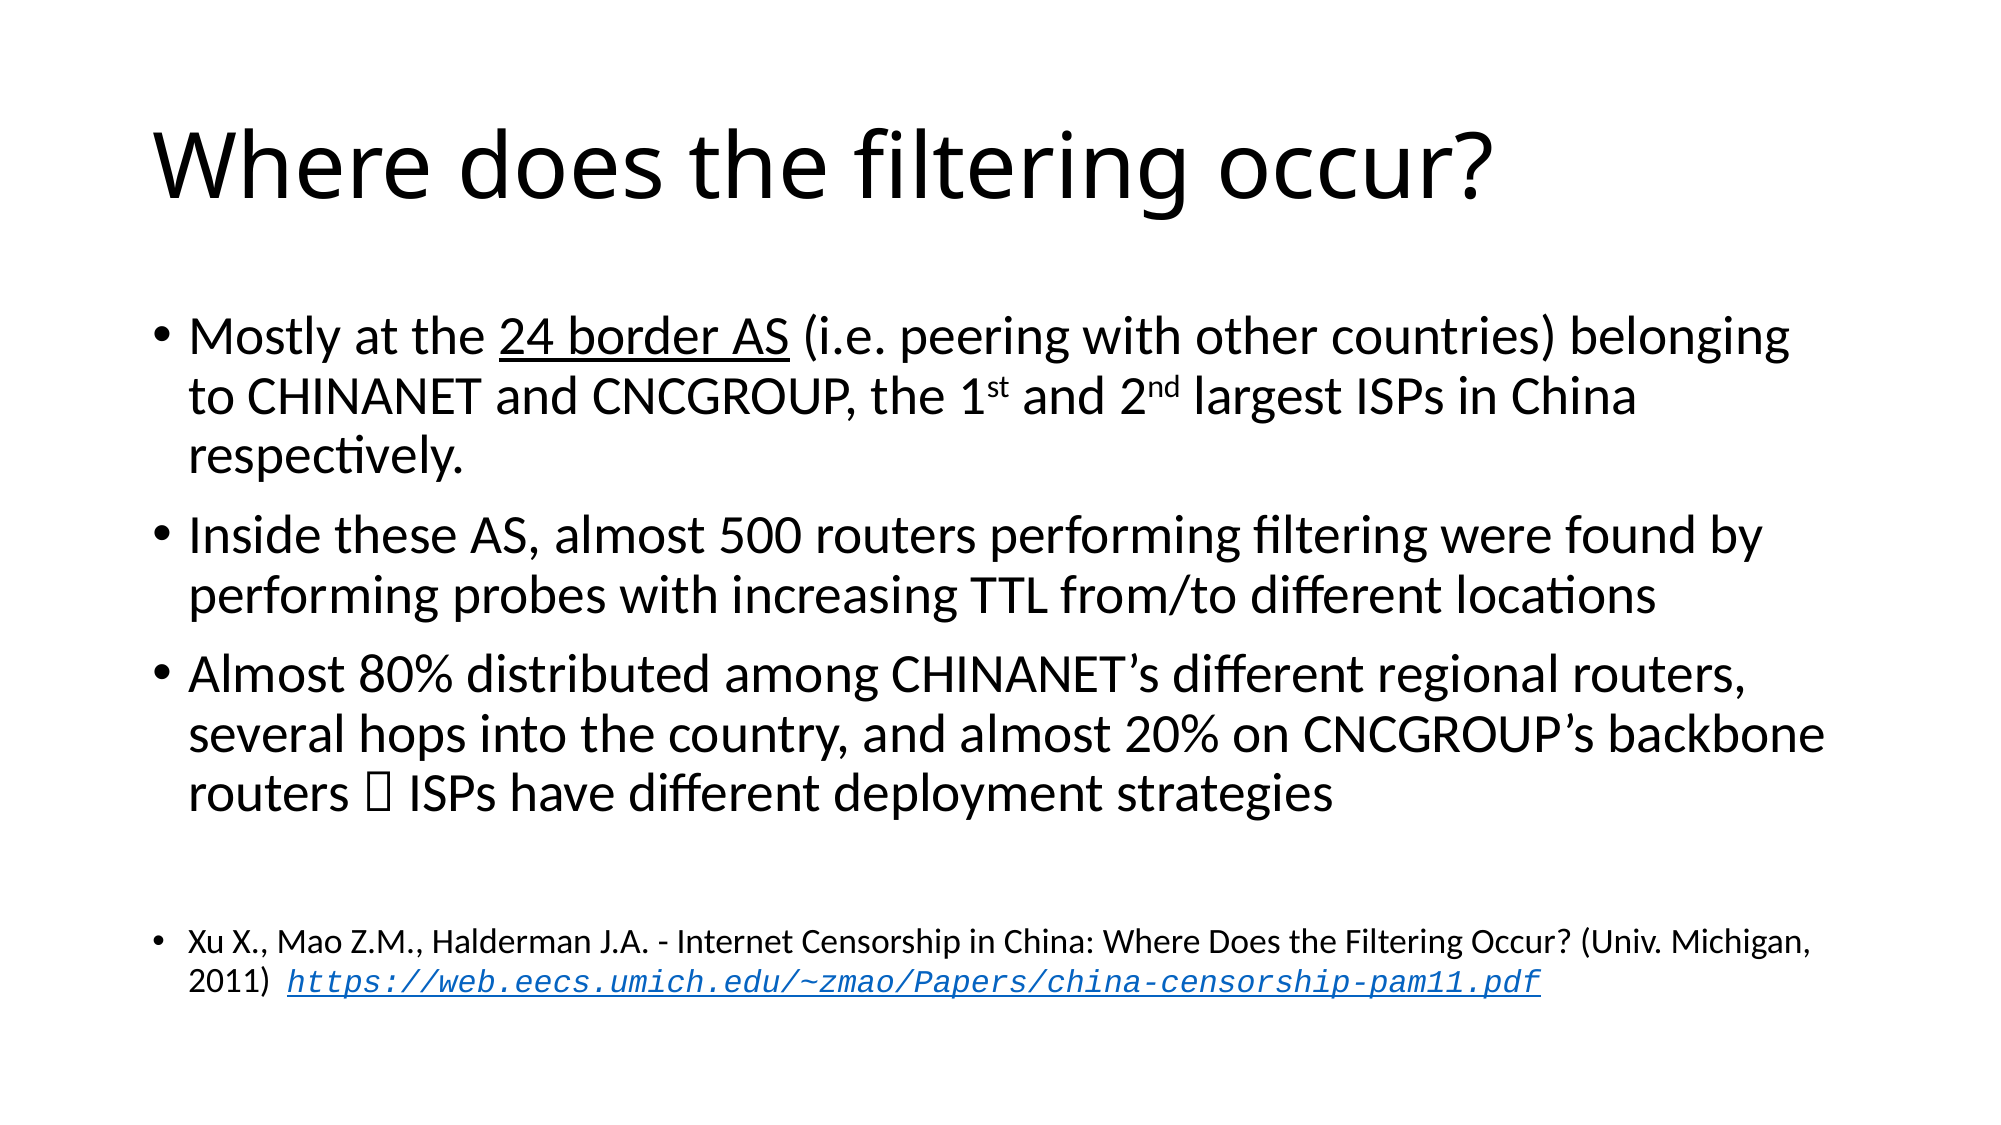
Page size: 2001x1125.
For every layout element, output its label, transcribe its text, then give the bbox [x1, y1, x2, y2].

list Mostly at the 24 border AS (i.e. peering with other countries) belonging to CHINANET and CNCGROUP, the 1st and 2nd largest ISPs in China respectively. Inside these AS, almost 500 routers performing filtering were found by performing probes with increasing TTL from/to different locations Almost 80% distributed among CHINANET’s different regional routers, several hops into the country, and almost 20% on CNCGROUP’s backbone routers  ISPs have different deployment strategies Xu X., Mao Z.M., Halderman J.A. - Internet Censorship in China: Where Does the Filtering Occur? (Univ. Michigan, 2011) https://web.eecs.umich.edu/~zmao/Papers/china-censorship-pam11.pdf [137, 299, 1863, 1014]
title Where does the filtering occur? [137, 59, 1863, 278]
